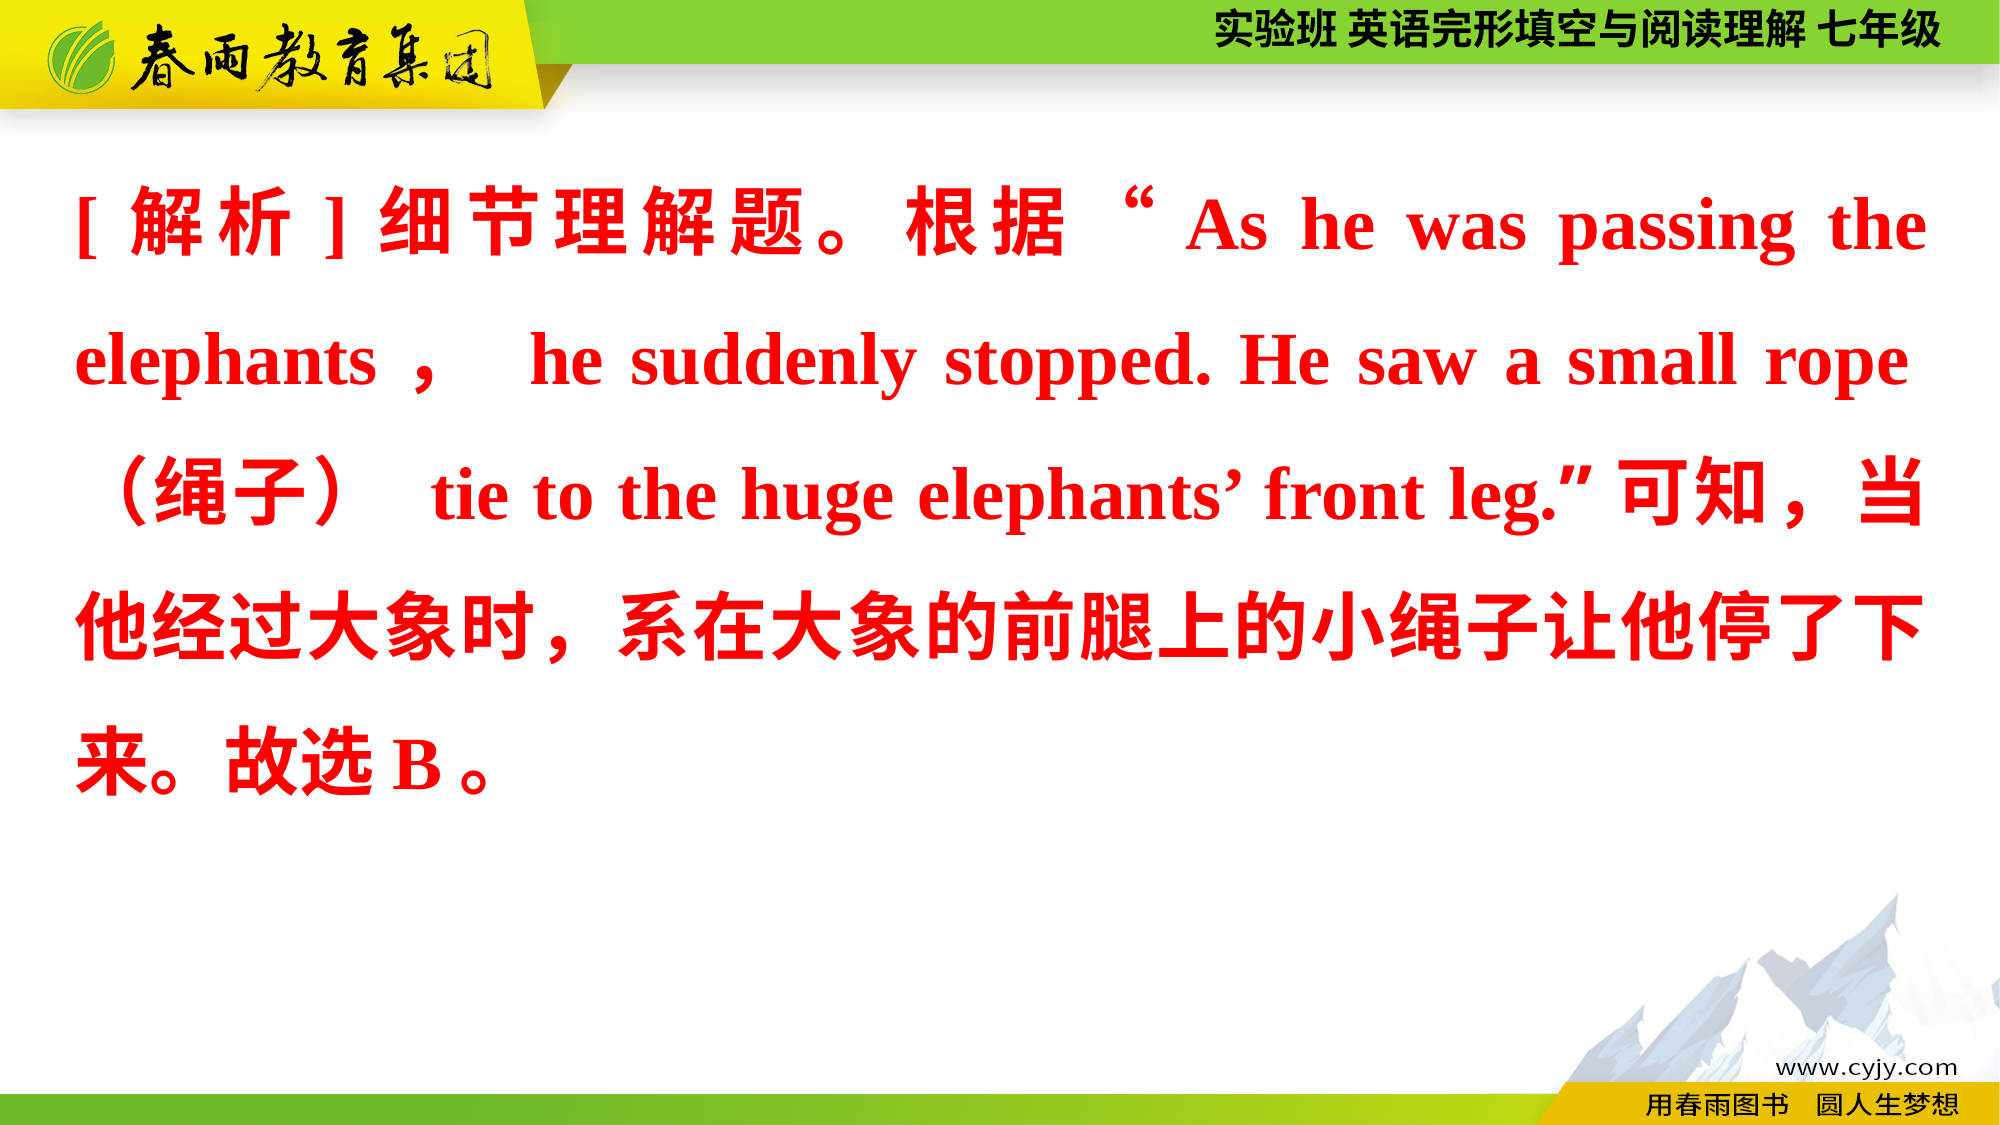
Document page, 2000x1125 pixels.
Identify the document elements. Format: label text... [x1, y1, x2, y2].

picture [0, 0, 2000, 1125]
list [解析]细节理解题。根据“As he was passing the elephants， he suddenly stopped. He saw a small rope（绳子） tie to the huge elephants’ front leg.”可知，当他经过大象时，系在大象的前腿上的小绳子让他停了下来。故选B。 [59, 122, 1944, 802]
